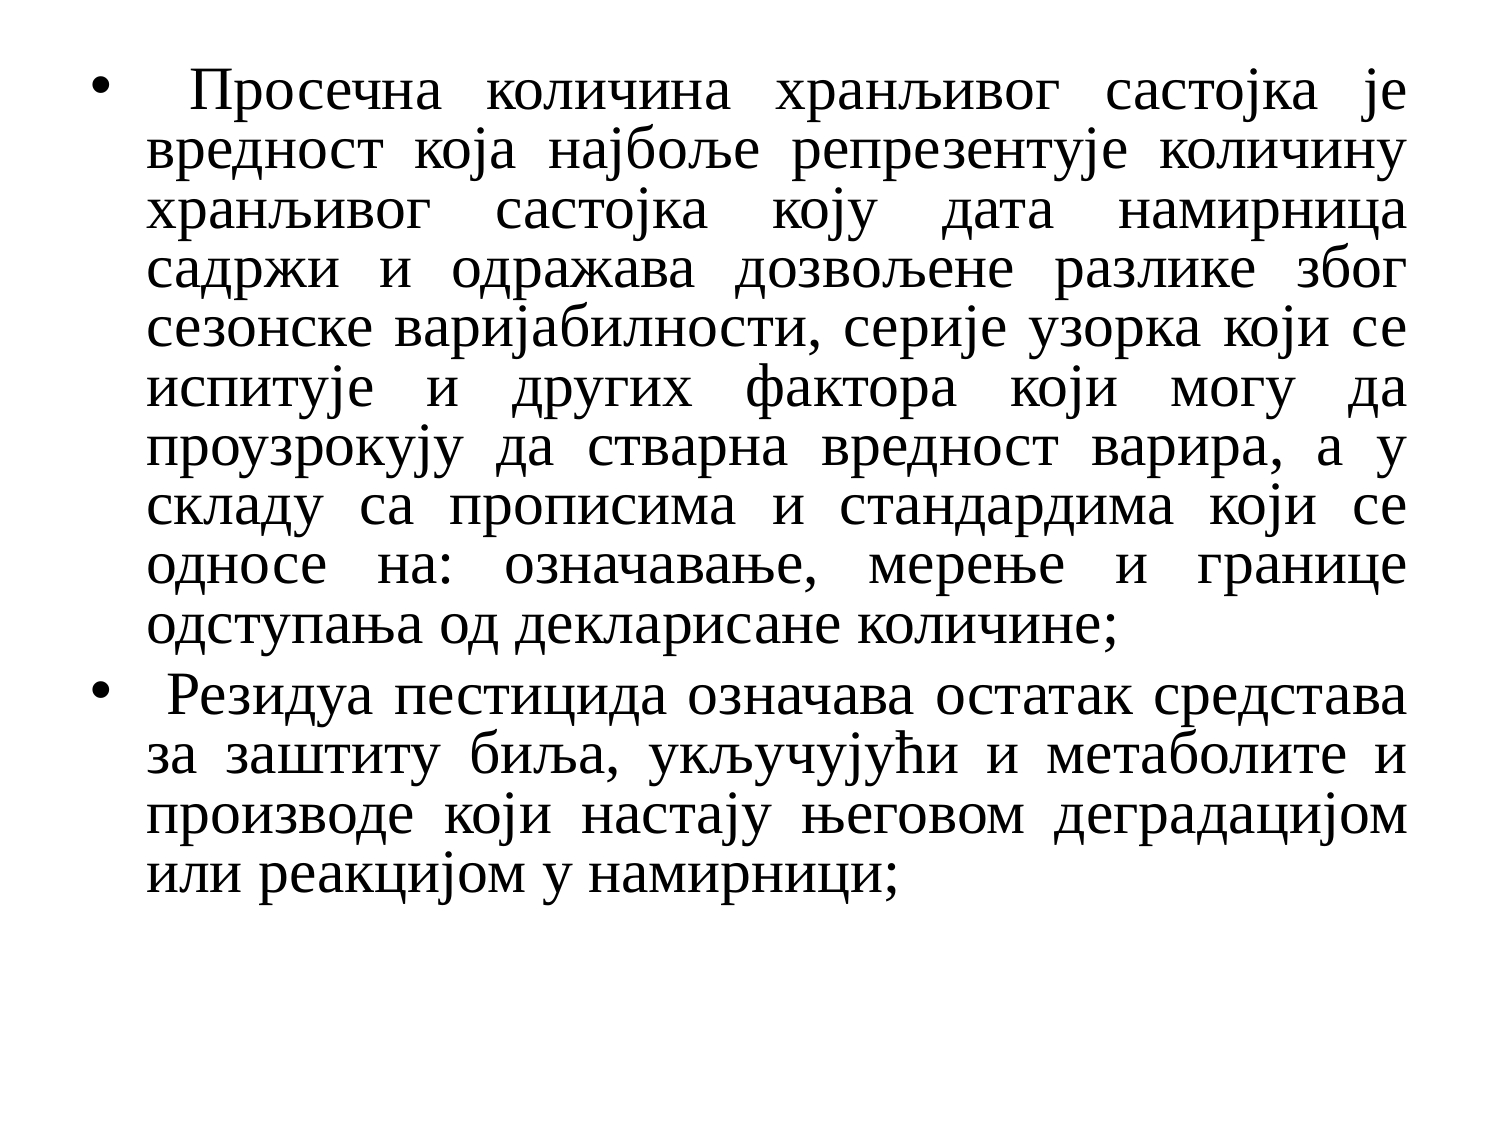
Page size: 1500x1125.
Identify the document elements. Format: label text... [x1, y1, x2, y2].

list Просечна количина хранљивог састојка је вредност која најбоље репрезентује количину хранљивог састојка коју дата намирница садржи и одражава дозвољене разлике због сезонске варијабилности, серије узорка који се испитује и других фактора који могу да проузрокују да стварна вредност варира, а у складу са прописима и стандардима који се односе на: означавање, мерење и границе одступања од декларисане количине; Резидуа пестицида означава остатак средстава за заштиту биља, укључујући и метаболите и производе који настају његовом деградацијом или реакцијом у намирници; [75, 54, 1425, 1005]
